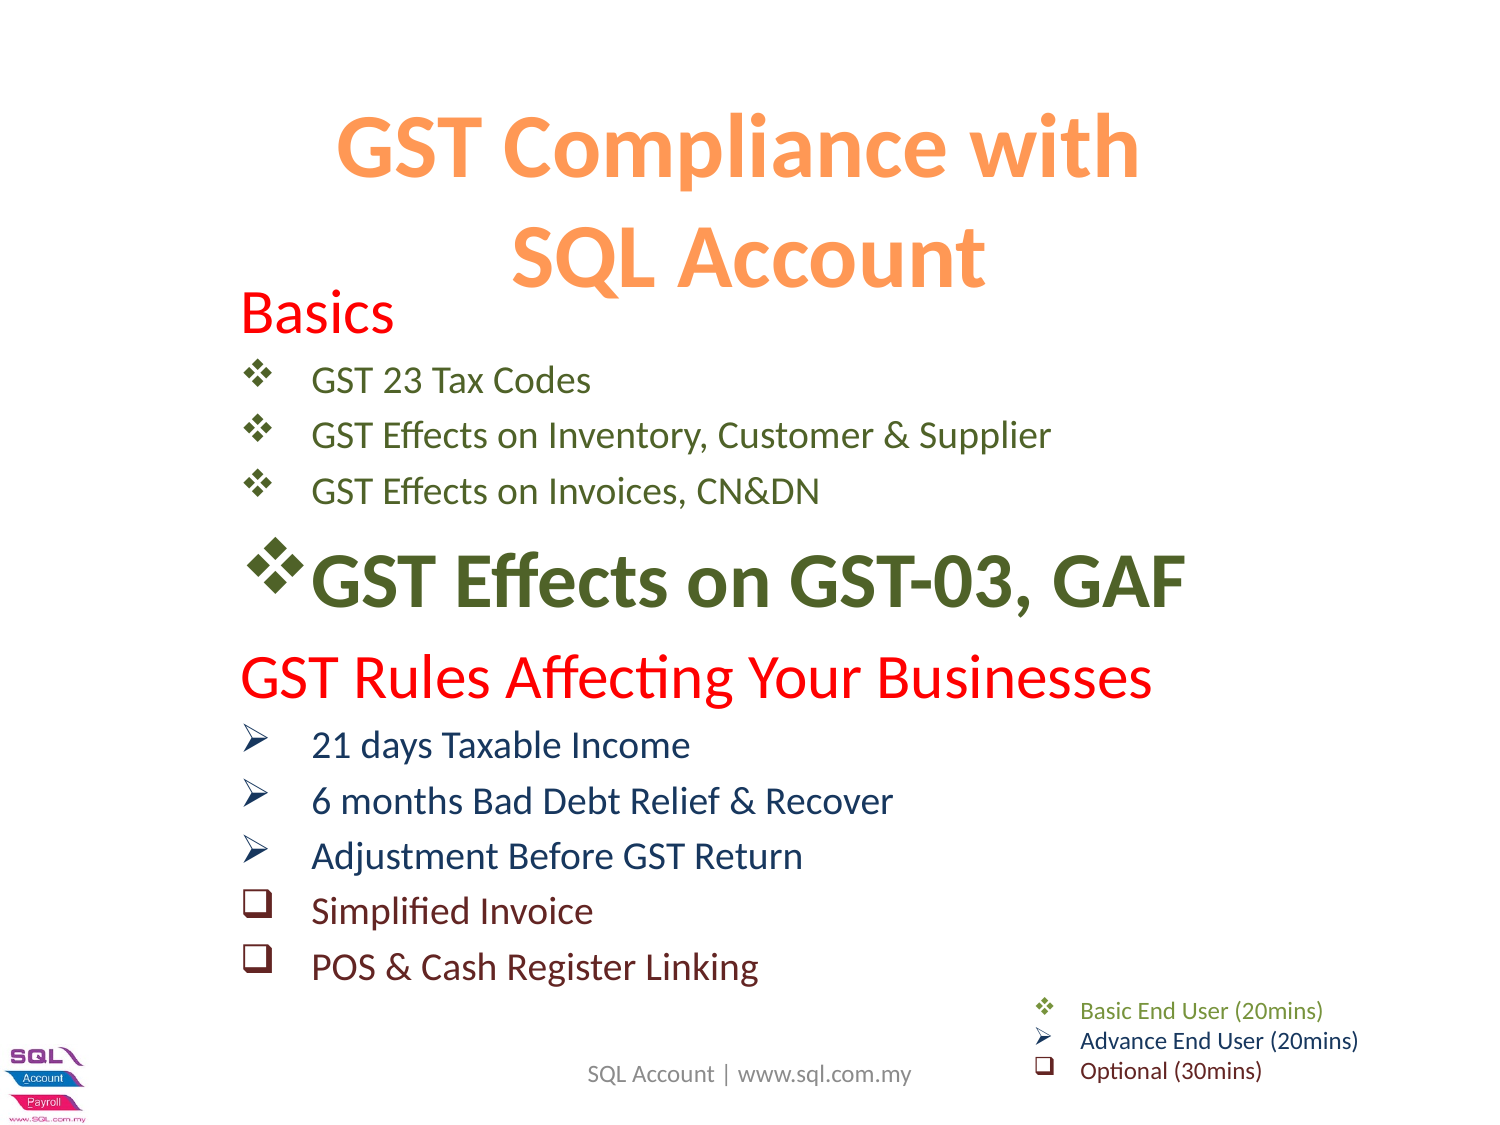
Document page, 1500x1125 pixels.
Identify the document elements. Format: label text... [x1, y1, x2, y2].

text_box Basic End User (20mins) Advance End User (20mins) Optional (30mins) [1018, 987, 1469, 1093]
footer SQL Account | www.sql.com.my [512, 1042, 988, 1103]
picture [0, 1044, 91, 1125]
subtitle Basics) GST 23 Tax Codes GST Effects on Inventory, Customer & Supplier GST Effects on Invoices, CN&DN GST Effects on GST-03, GAF GST Rules Affecting Your Businesses 21 days Taxable Income 6 months Bad Debt Relief & Recover Adjustment Before GST Return Simplified Invoice POS & Cash Register Linking [225, 262, 1275, 1000]
title GST Compliance with SQL Account [112, 75, 1388, 317]
